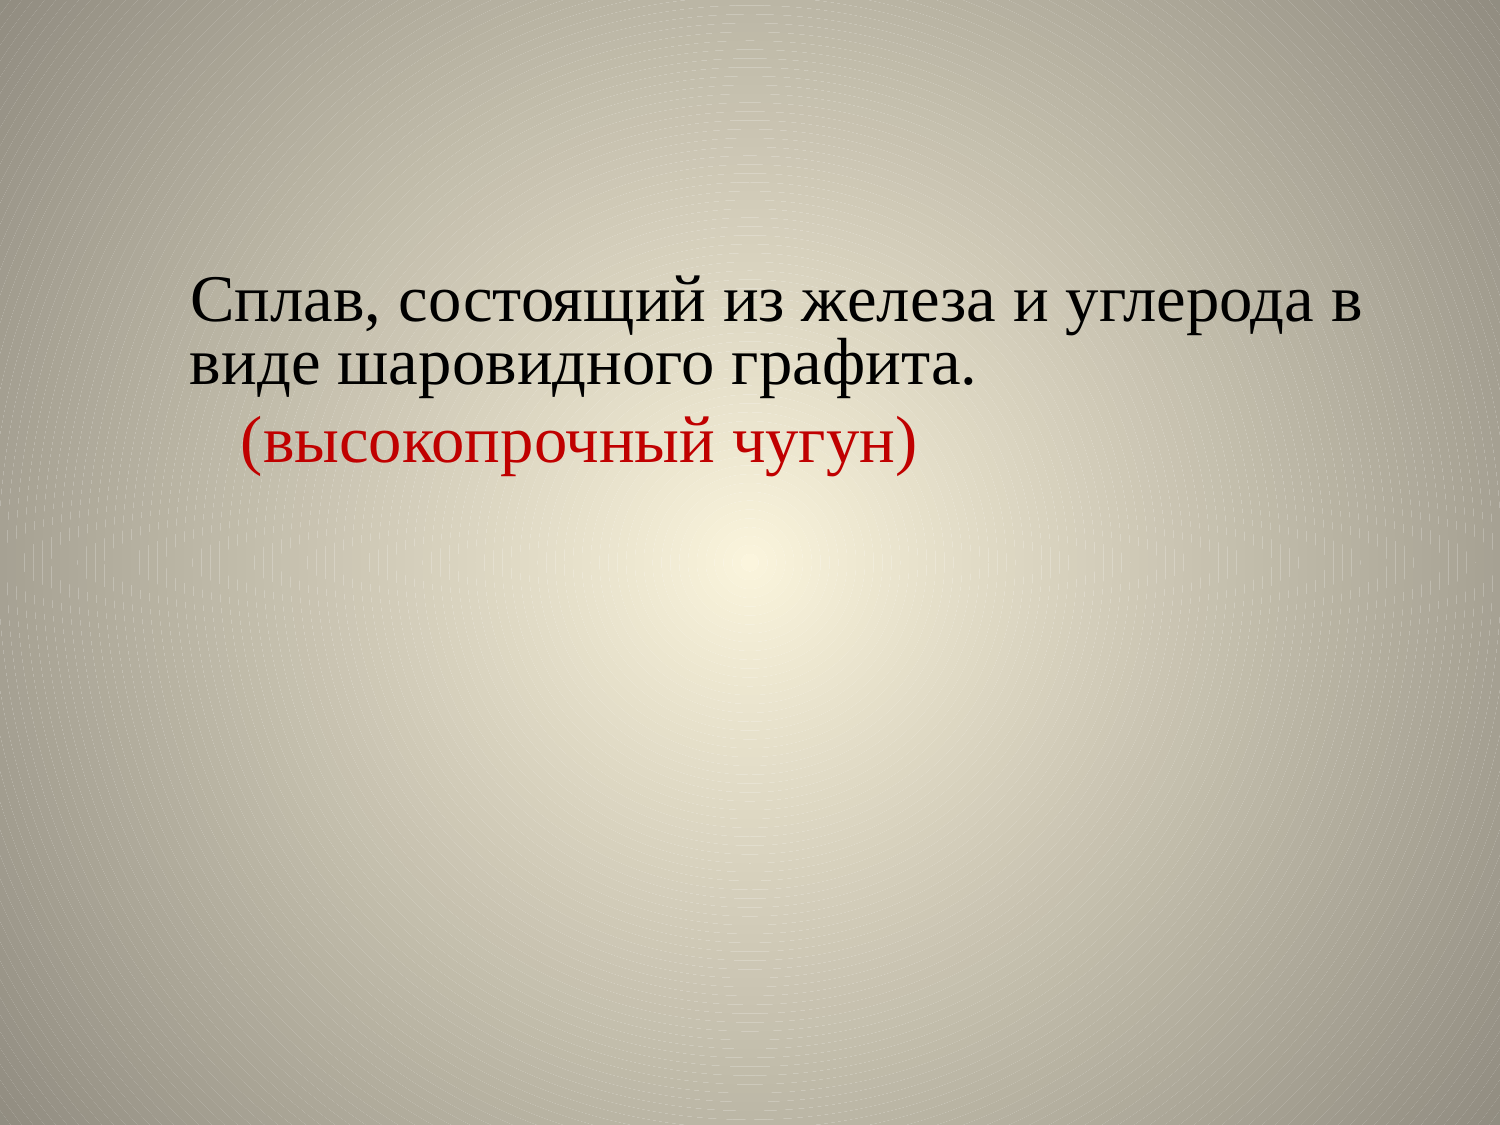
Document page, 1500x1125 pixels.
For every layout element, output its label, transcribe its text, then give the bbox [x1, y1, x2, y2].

list Сплав, состоящий из железа и углерода в виде шаровидного графита. (высокопрочный чугун) [74, 262, 1426, 1006]
